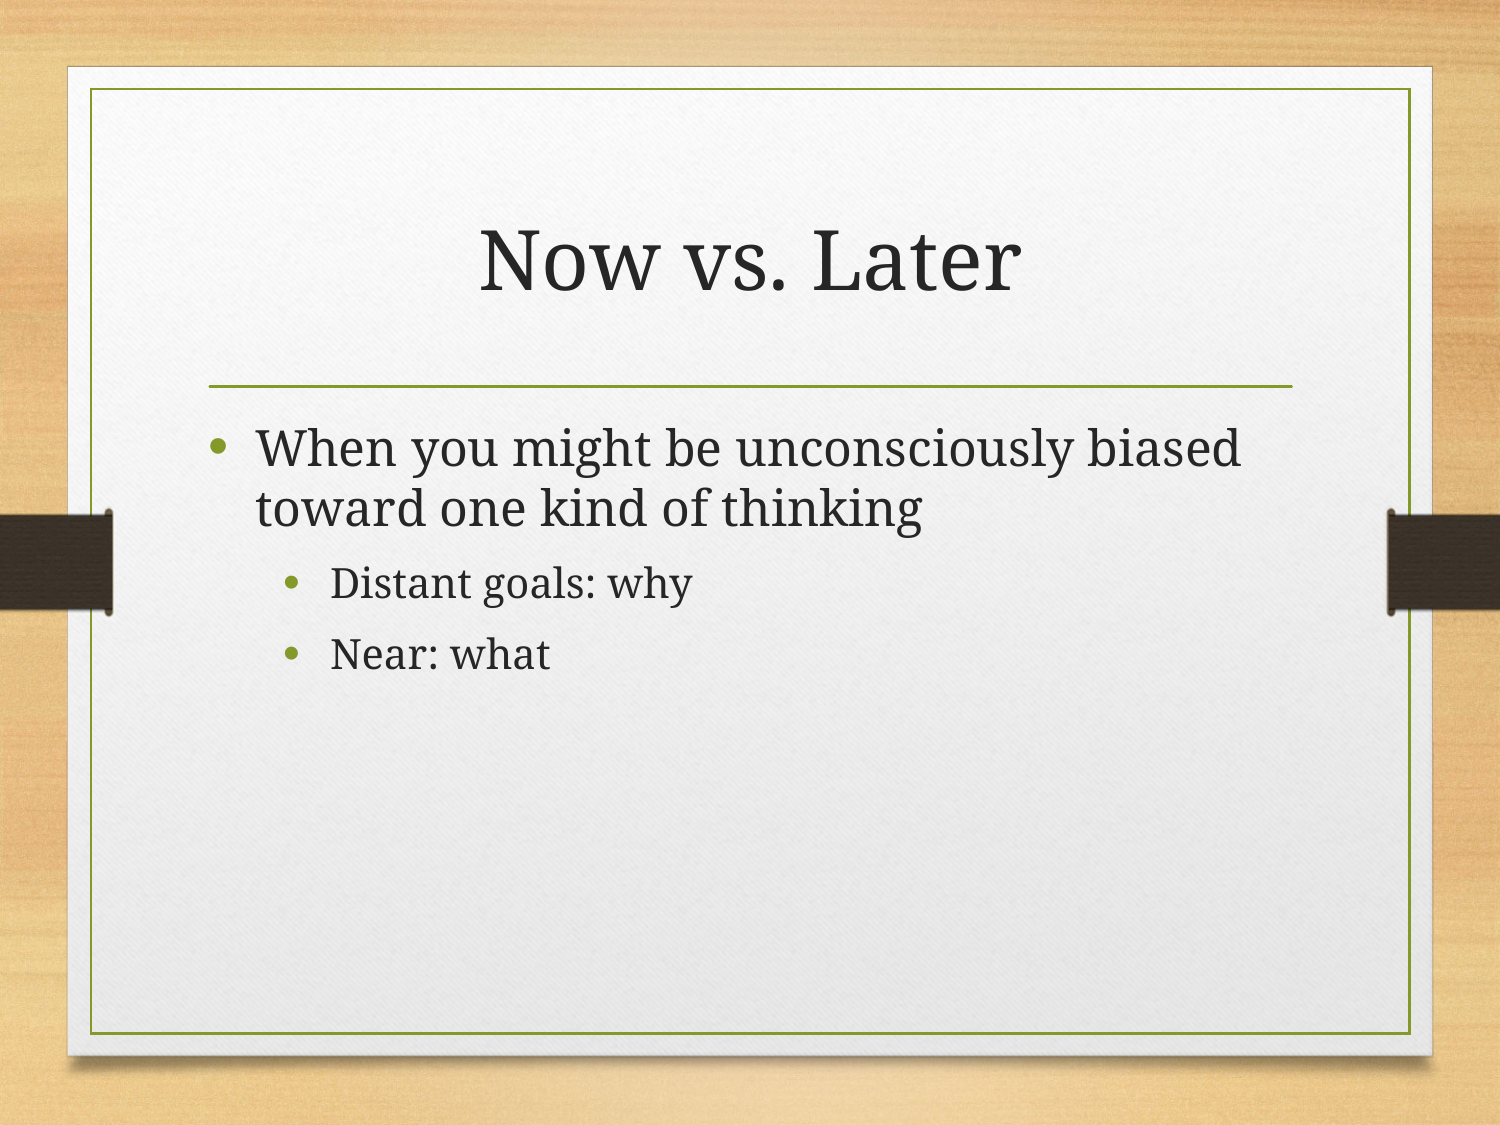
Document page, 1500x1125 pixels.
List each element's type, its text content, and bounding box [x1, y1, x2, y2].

title Now vs. Later [193, 150, 1309, 365]
picture [0, 0, 1500, 1125]
list When you might be unconsciously biased toward one kind of thinking Distant goals: why Near: what [193, 408, 1309, 974]
